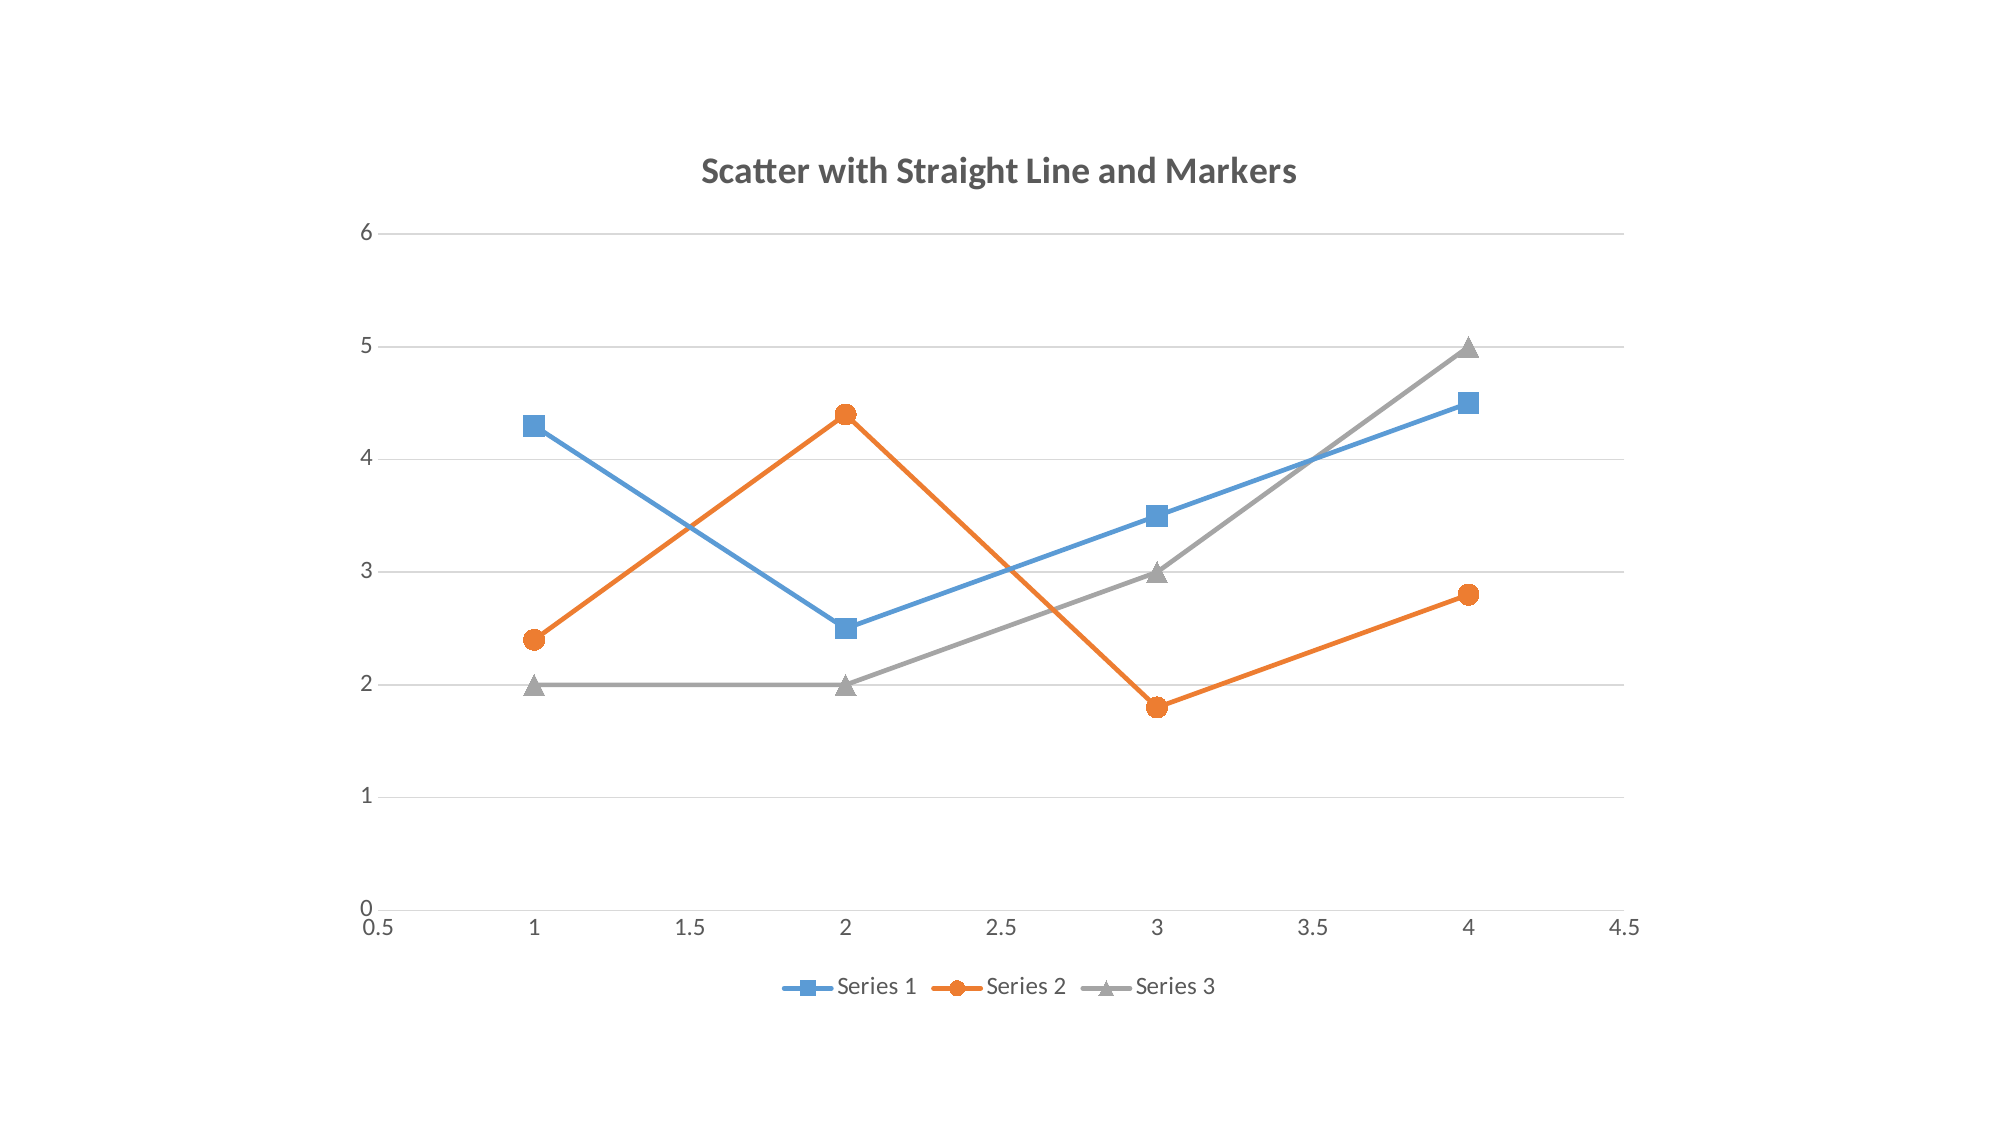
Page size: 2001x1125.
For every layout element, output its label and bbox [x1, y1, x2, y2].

chart [333, 117, 1667, 1007]
